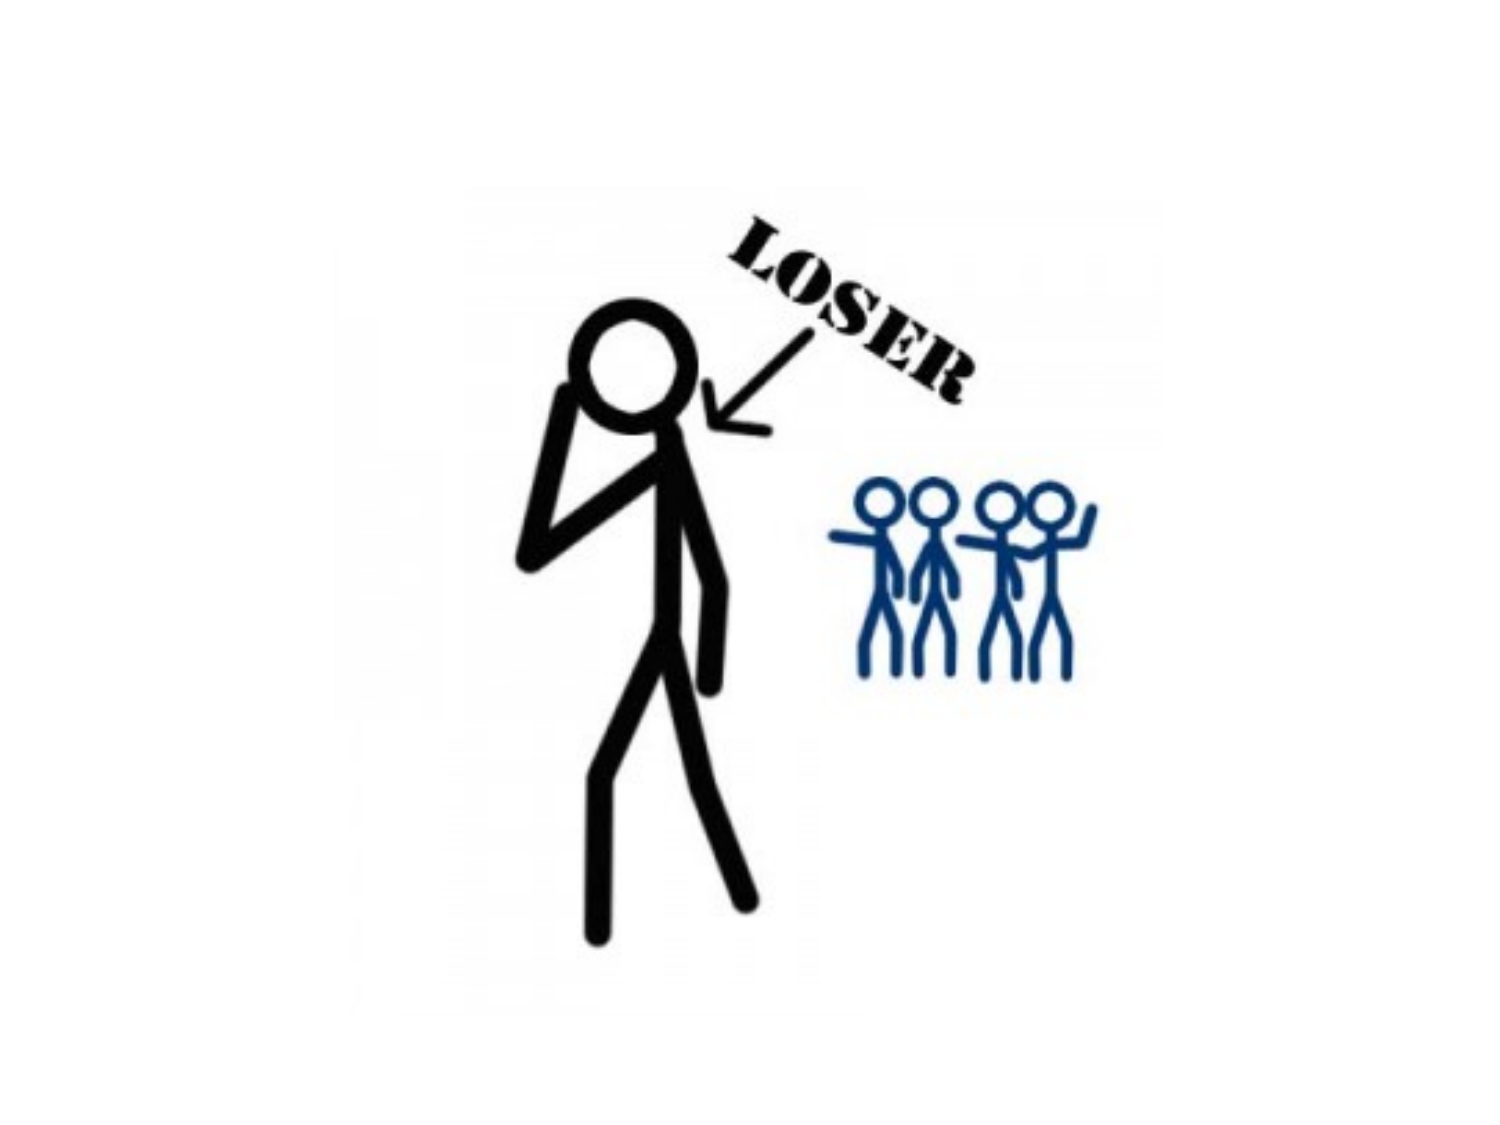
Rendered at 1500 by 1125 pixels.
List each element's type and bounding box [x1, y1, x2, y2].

picture [334, 187, 1164, 1018]
